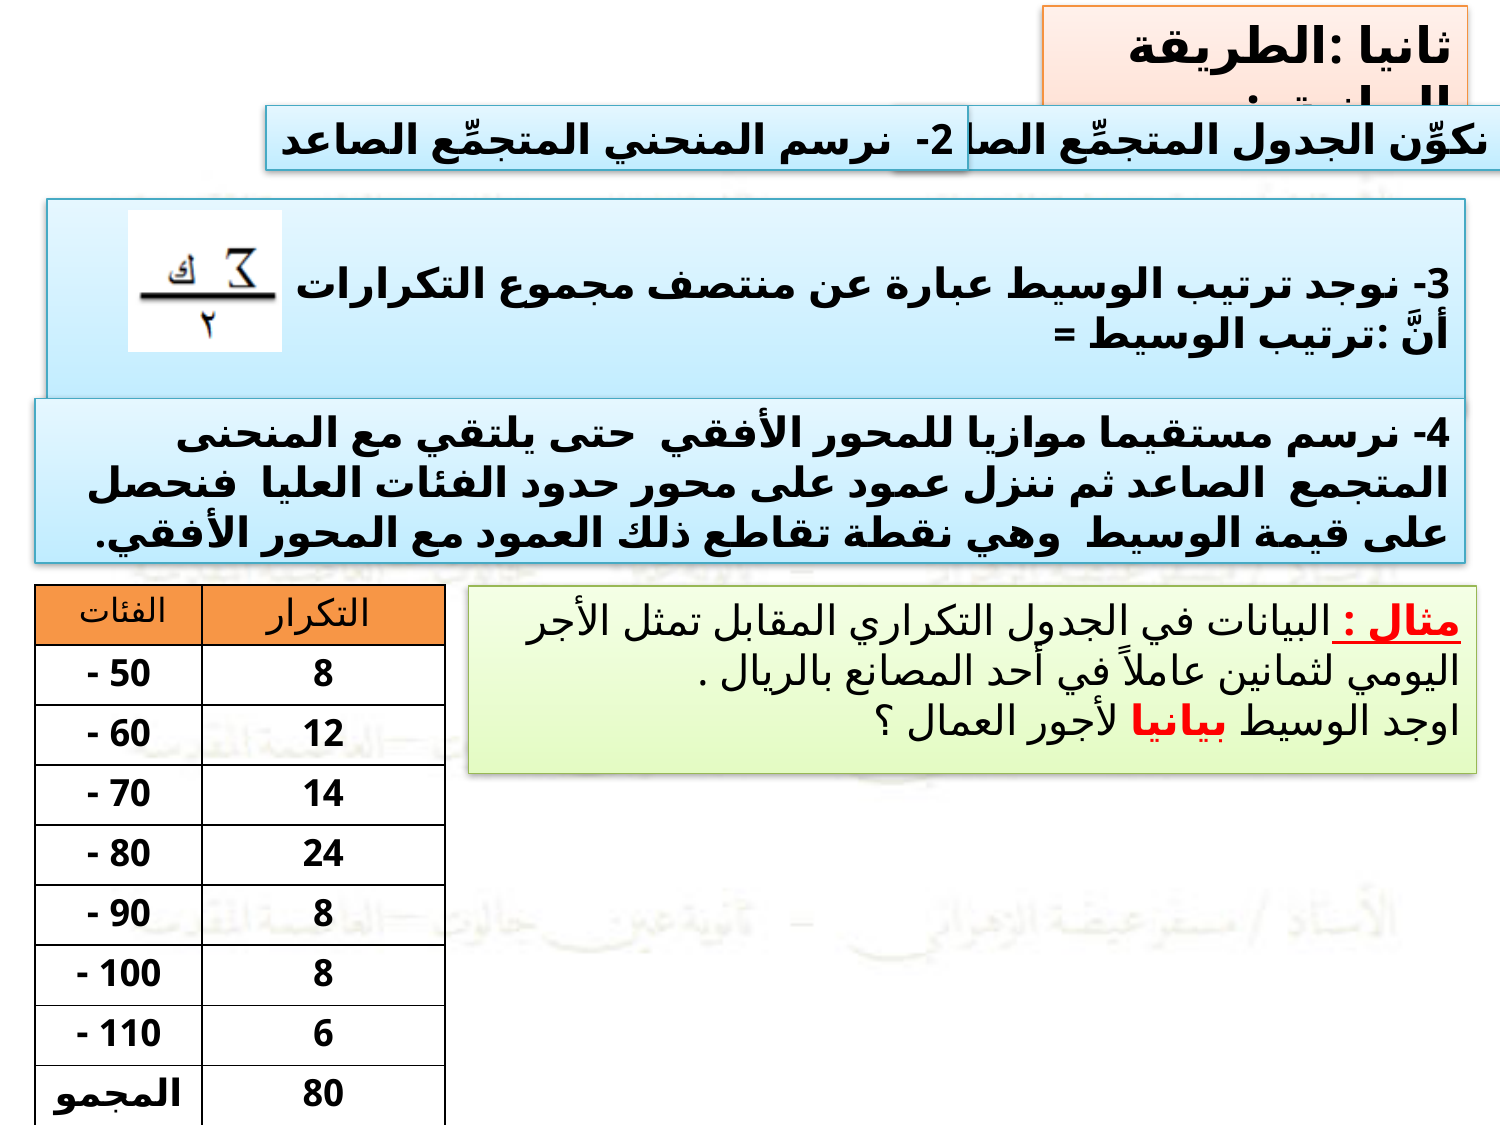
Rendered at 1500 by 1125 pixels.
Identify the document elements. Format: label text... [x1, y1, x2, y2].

table_cell 70 - [36, 766, 201, 824]
table_cell 12 [203, 706, 444, 764]
table_cell 80 [203, 1066, 444, 1125]
table_cell 24 [203, 826, 444, 884]
table_cell 6 [203, 1006, 444, 1065]
table_cell 8 [203, 946, 444, 1005]
table_cell 80 - [36, 826, 201, 884]
table_cell 8 [203, 646, 444, 704]
text_box ثانيا :الطريقة البيانية : [1042, 5, 1468, 103]
table_header الفئات [36, 586, 201, 644]
table_cell 8 [203, 886, 444, 944]
table_cell 100 - [36, 946, 201, 1005]
text_box مثال : البيانات في الجدول التكراري المقابل تمثل الأجر اليومي لثمانين عاملاً في أحد المصانع بالريال . اوجد الوسيط بيانيا لأجور العمال ؟ [468, 585, 1477, 774]
table_cell 50 - [36, 646, 201, 704]
table_cell 90 - [36, 886, 201, 944]
table_cell 110 - [36, 1006, 201, 1065]
text_box 2- نرسم المنحني المتجمِّع الصاعد [265, 105, 969, 171]
table_cell 60 - [36, 706, 201, 764]
picture [0, 0, 1500, 1125]
text_box 4- نرسم مستقيما موازيا للمحور الأفقي حتى يلتقي مع المنحنى المتجمع الصاعد ثم ننزل عمود على محور حدود الفئات العليا فنحصل على قيمة الوسيط وهي نقطة تقاطع ذلك العمود مع المحور الأفقي. [34, 398, 1466, 564]
text_box 1- نكوِّن الجدول المتجمِّع الصاعد [970, 105, 1500, 171]
table_cell المجموع [36, 1066, 201, 1125]
table_header التكرار [203, 586, 444, 644]
table_cell 14 [203, 766, 444, 824]
text_box 3- نوجد ترتيب الوسيط عبارة عن منتصف مجموع التكرارات أي أنَّ :ترتيب الوسيط = [46, 198, 1466, 397]
